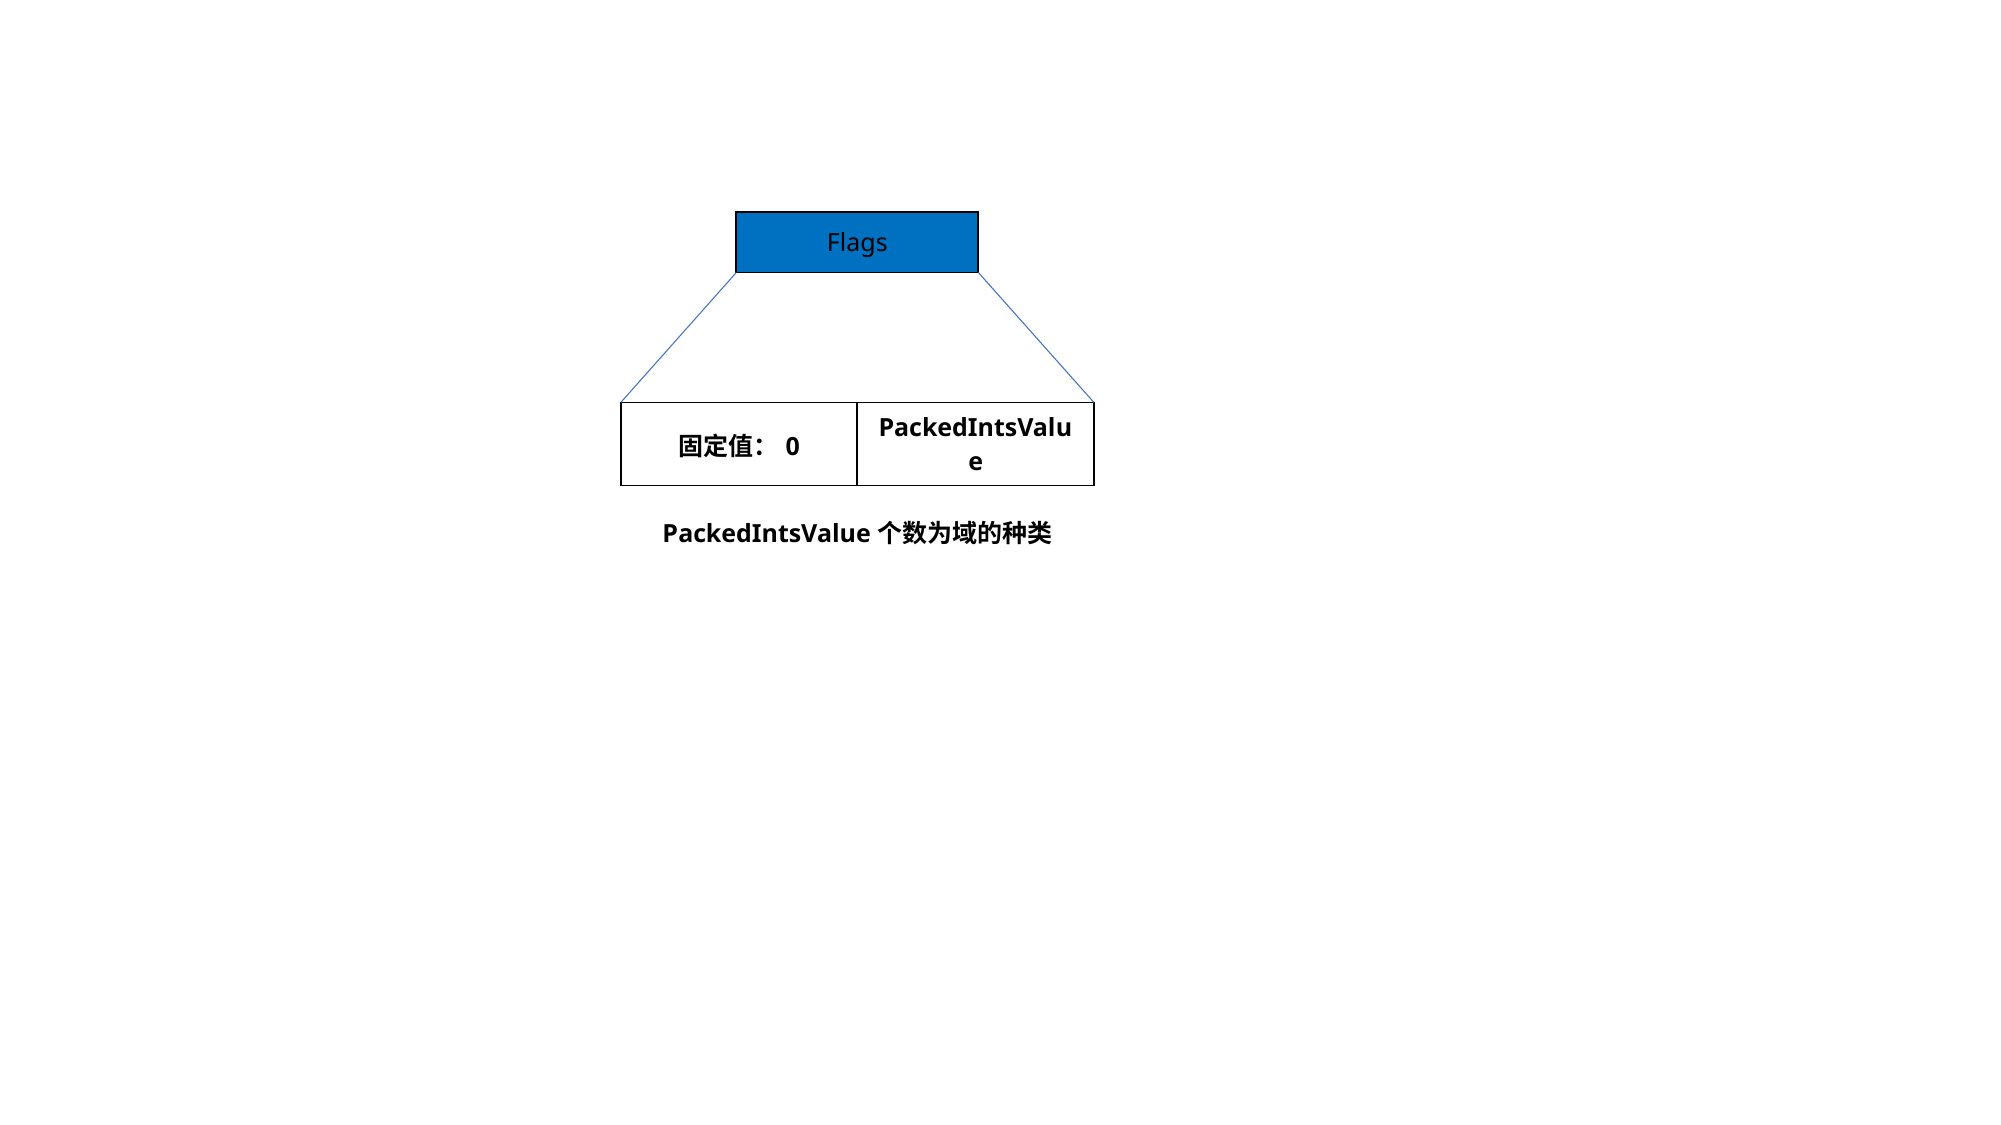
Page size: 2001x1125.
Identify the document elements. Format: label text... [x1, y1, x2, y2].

text_box PackedIntsValue个数为域的种类 [647, 509, 1067, 555]
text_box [978, 272, 1094, 403]
table_header 固定值：0 [622, 403, 856, 485]
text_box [620, 272, 737, 403]
table_header Flags [737, 213, 977, 272]
table_header PackedIntsValue [858, 403, 1093, 485]
